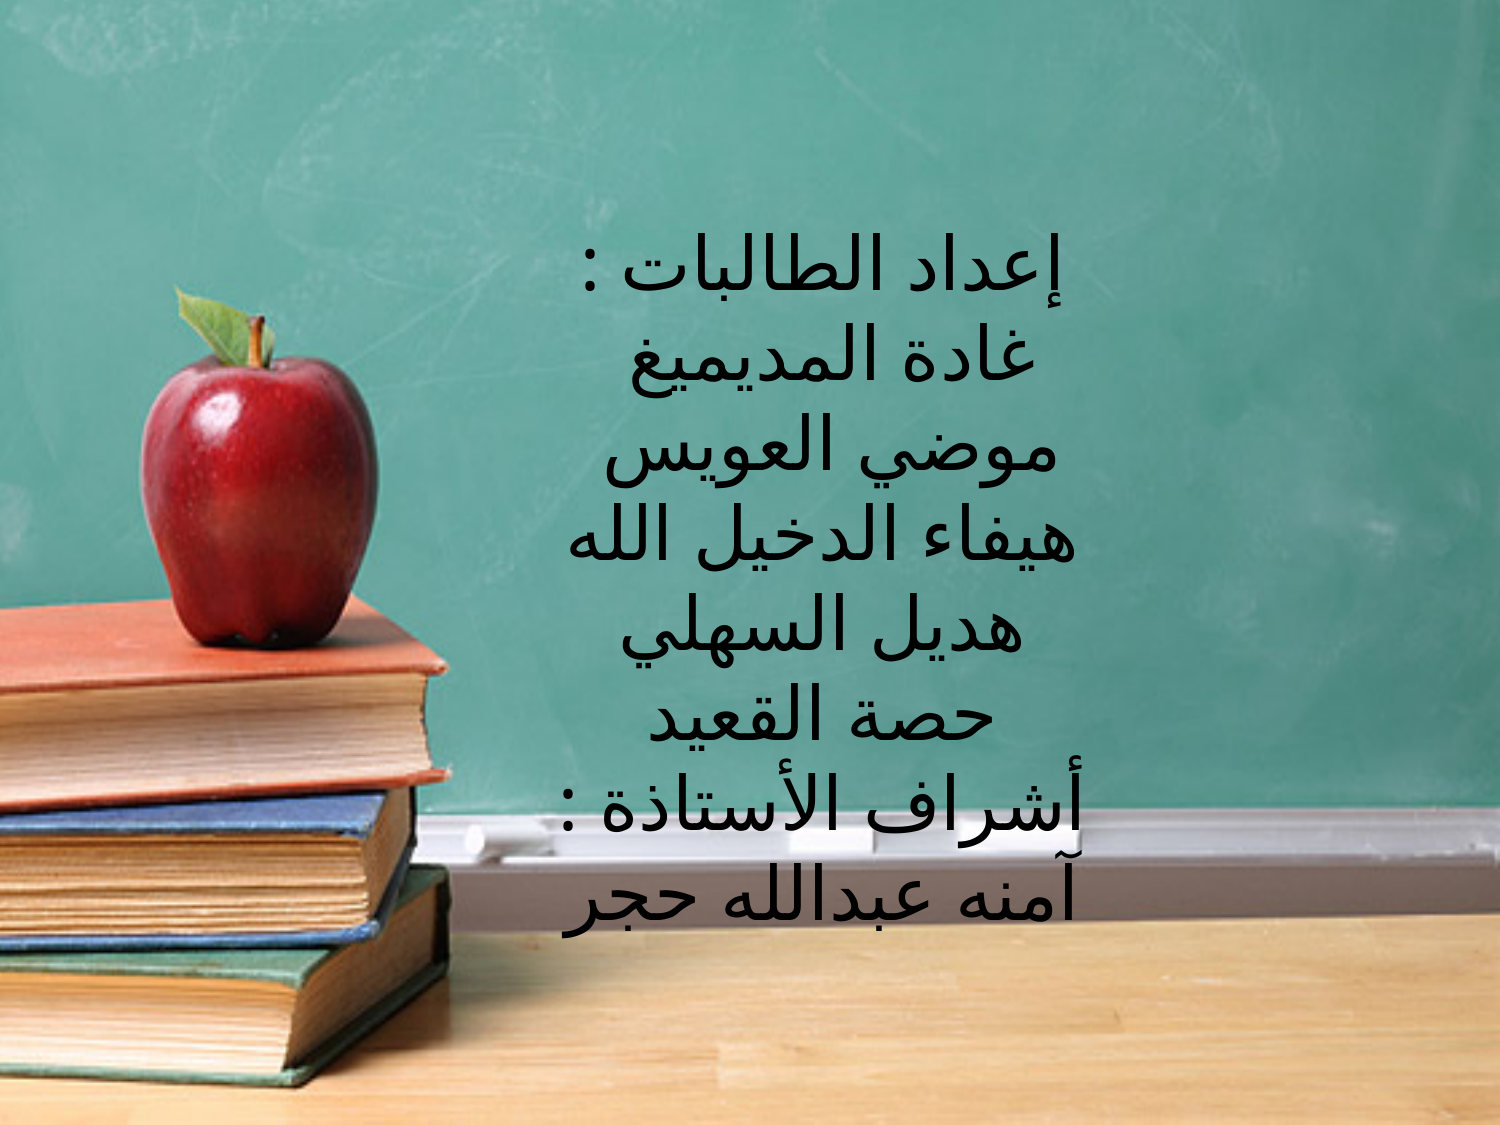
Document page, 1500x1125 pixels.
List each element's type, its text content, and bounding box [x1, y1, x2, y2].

picture [0, 0, 1500, 1125]
text_box إعداد الطالبات : غادة المديميغ موضي العويس هيفاء الدخيل الله هديل السهلي حصة القعيد أشراف الأستاذة : آمنه عبدالله حجر [375, 208, 1270, 943]
